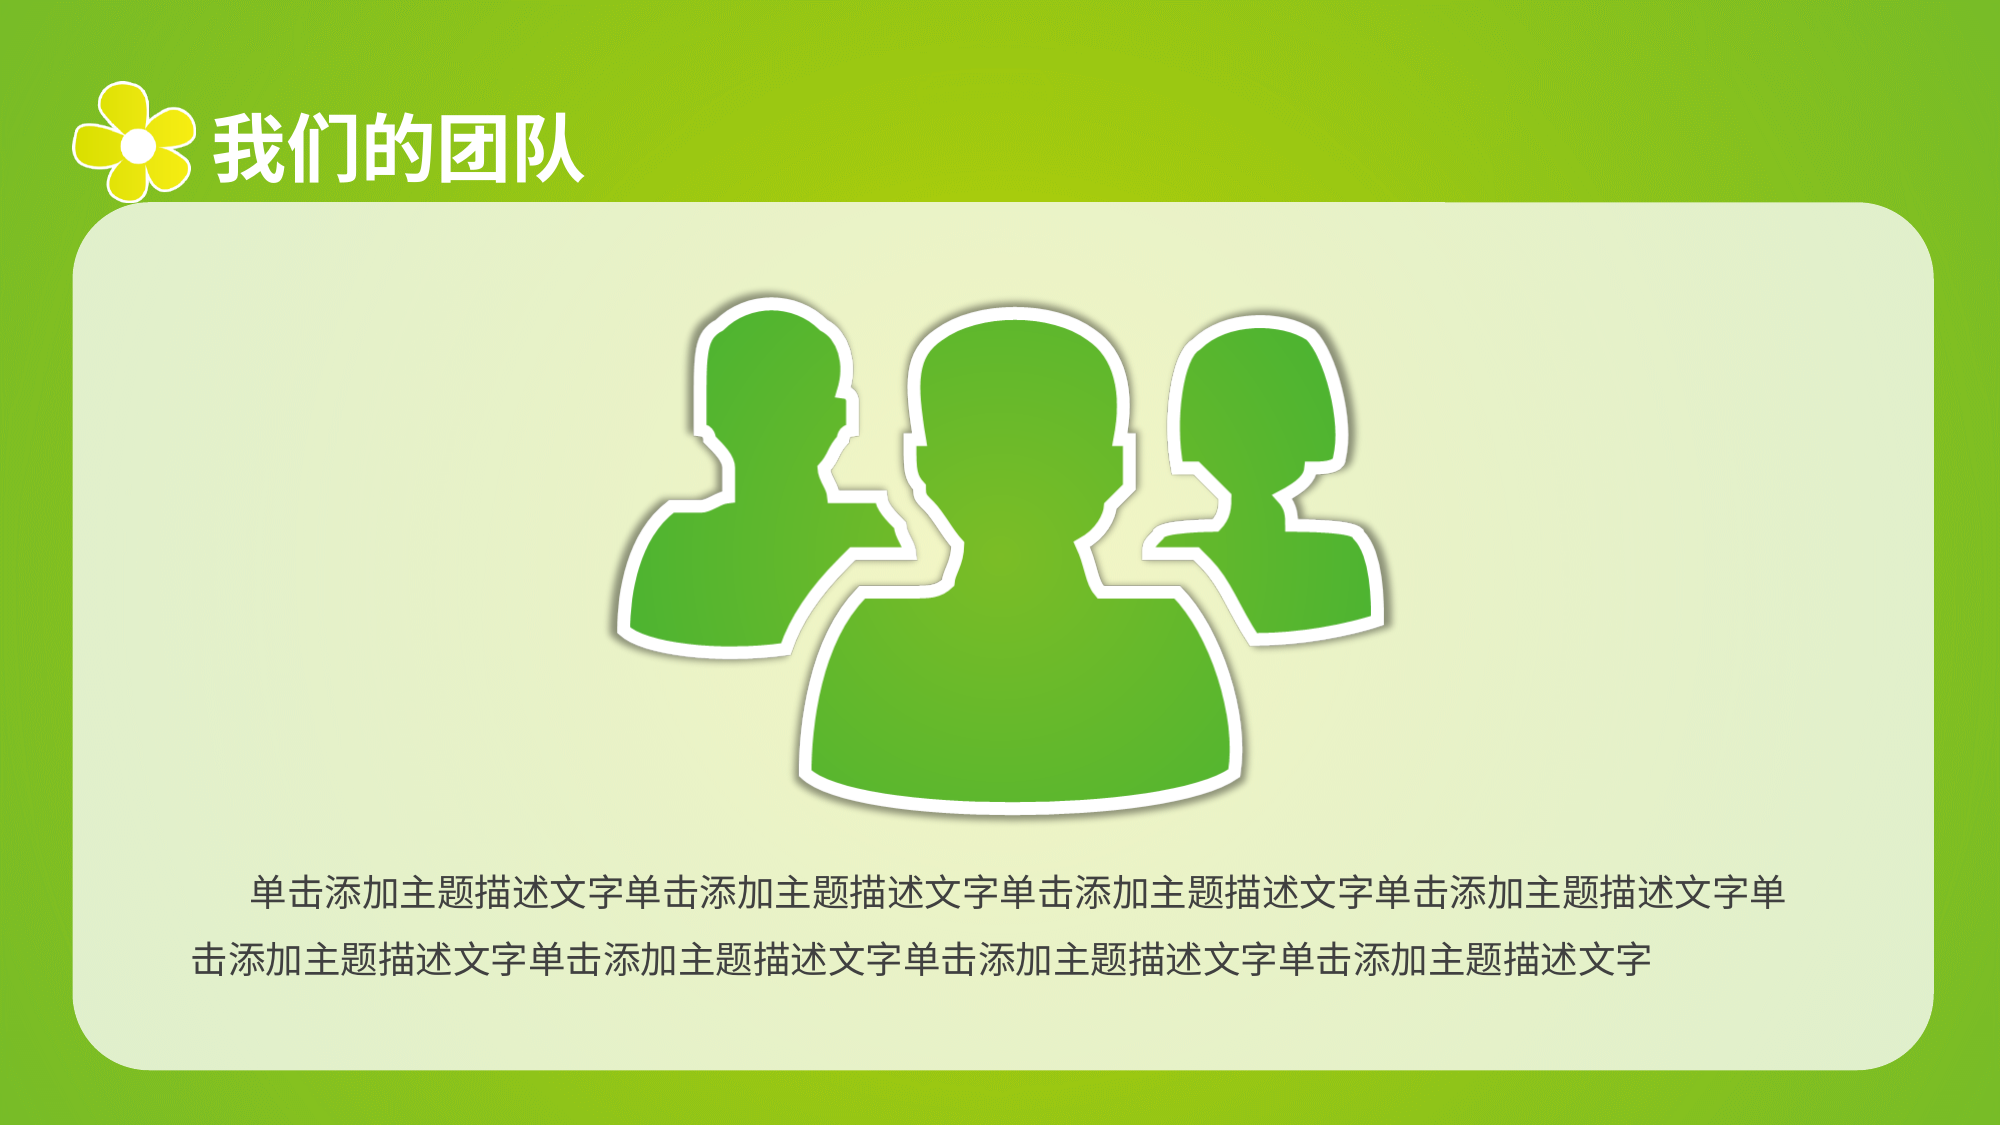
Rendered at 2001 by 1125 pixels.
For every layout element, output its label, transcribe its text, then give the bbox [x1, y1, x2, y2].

title 我们的团队 [196, 59, 1863, 202]
text_box [72, 202, 1934, 1071]
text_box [598, 281, 1403, 831]
text_box 单击添加主题描述文字单击添加主题描述文字单击添加主题描述文字单击添加主题描述文字单击添加主题描述文字单击添加主题描述文字单击添加主题描述文字单击添加主题描述文字 [176, 838, 1824, 989]
picture [0, 0, 2000, 1125]
